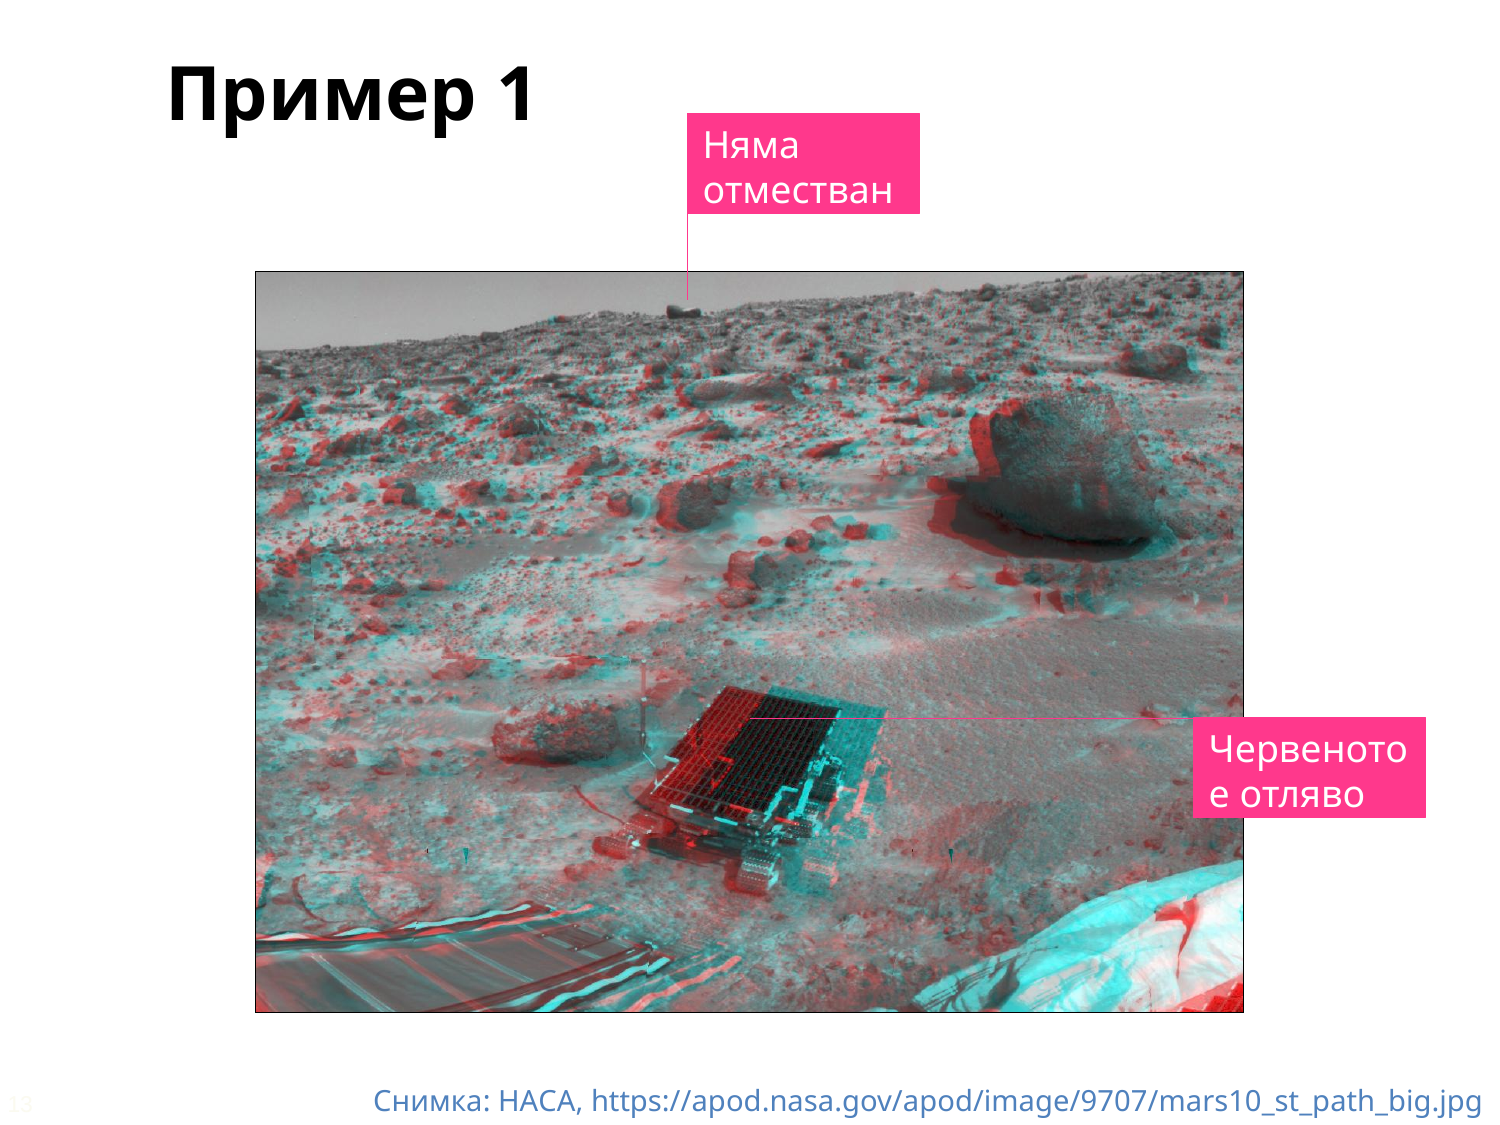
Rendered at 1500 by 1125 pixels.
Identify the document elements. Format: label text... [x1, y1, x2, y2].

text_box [687, 112, 920, 301]
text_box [749, 717, 1426, 818]
list Пример 1 [150, 37, 1488, 1075]
text_box Снимка: НАСА, https://apod.nasa.gov/apod/image/9707/mars10_st_path_big.jpg [60, 1075, 1499, 1125]
picture [255, 271, 1244, 1013]
